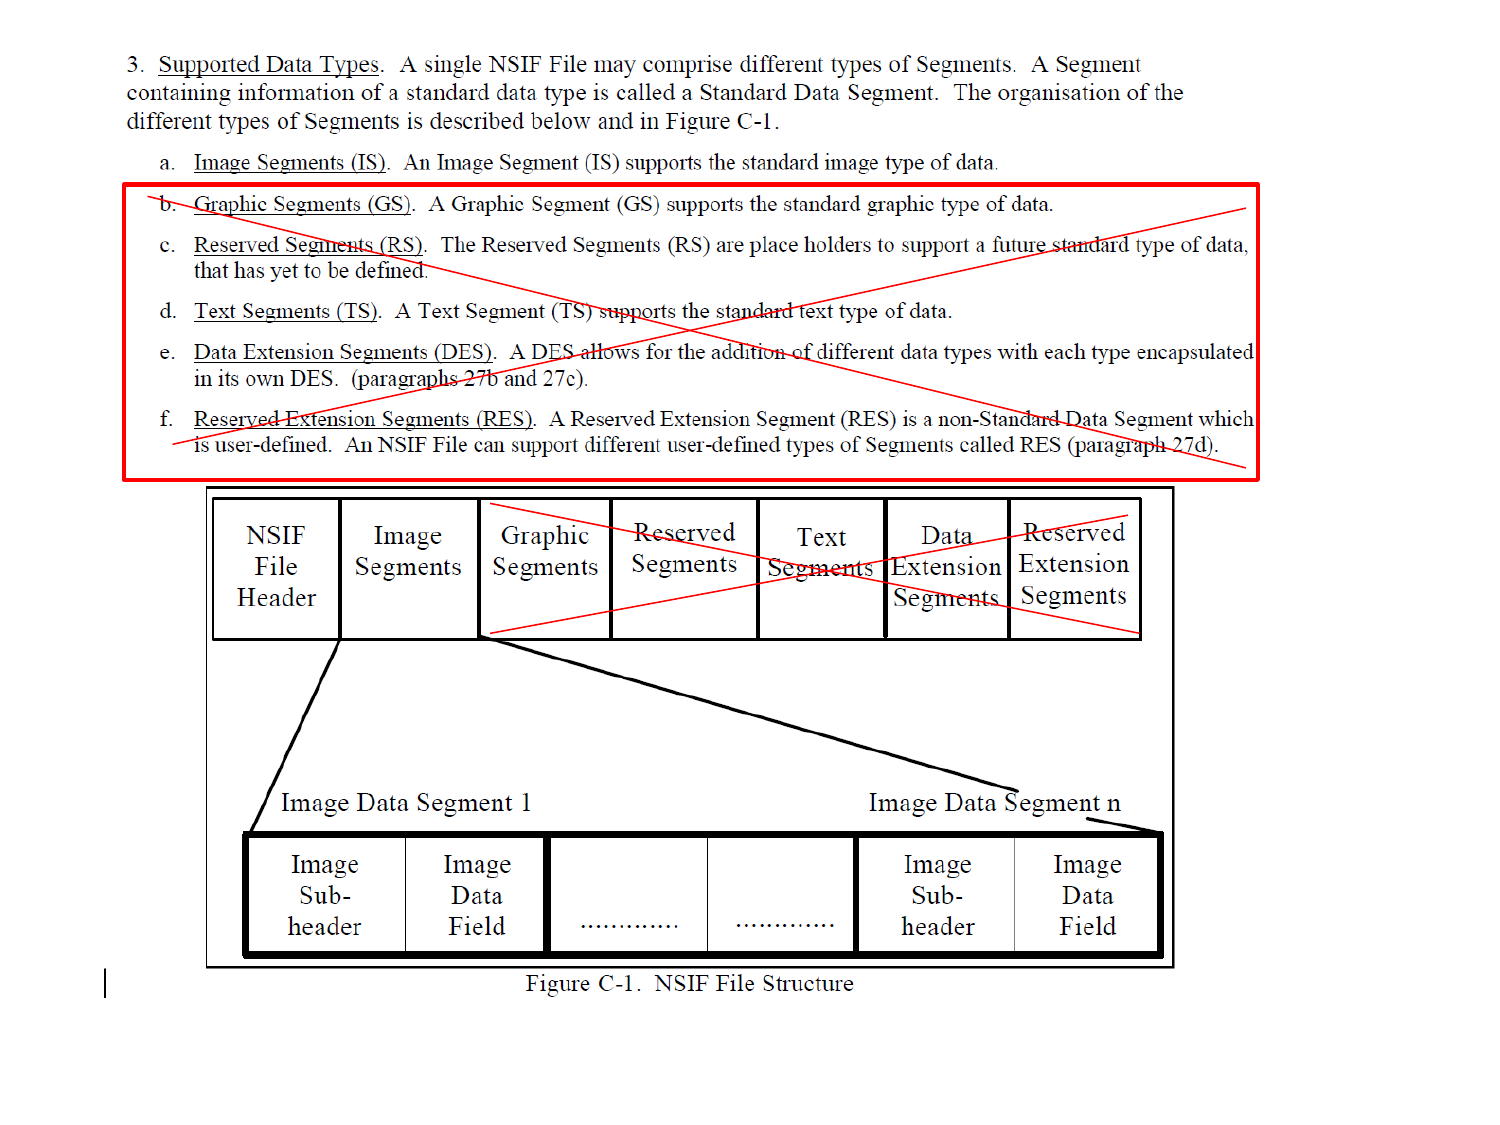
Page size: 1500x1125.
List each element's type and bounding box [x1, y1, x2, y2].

picture [88, 42, 1318, 1023]
text_box [489, 503, 1141, 634]
text_box [489, 514, 1129, 634]
text_box [172, 207, 1247, 445]
text_box [147, 196, 1247, 469]
